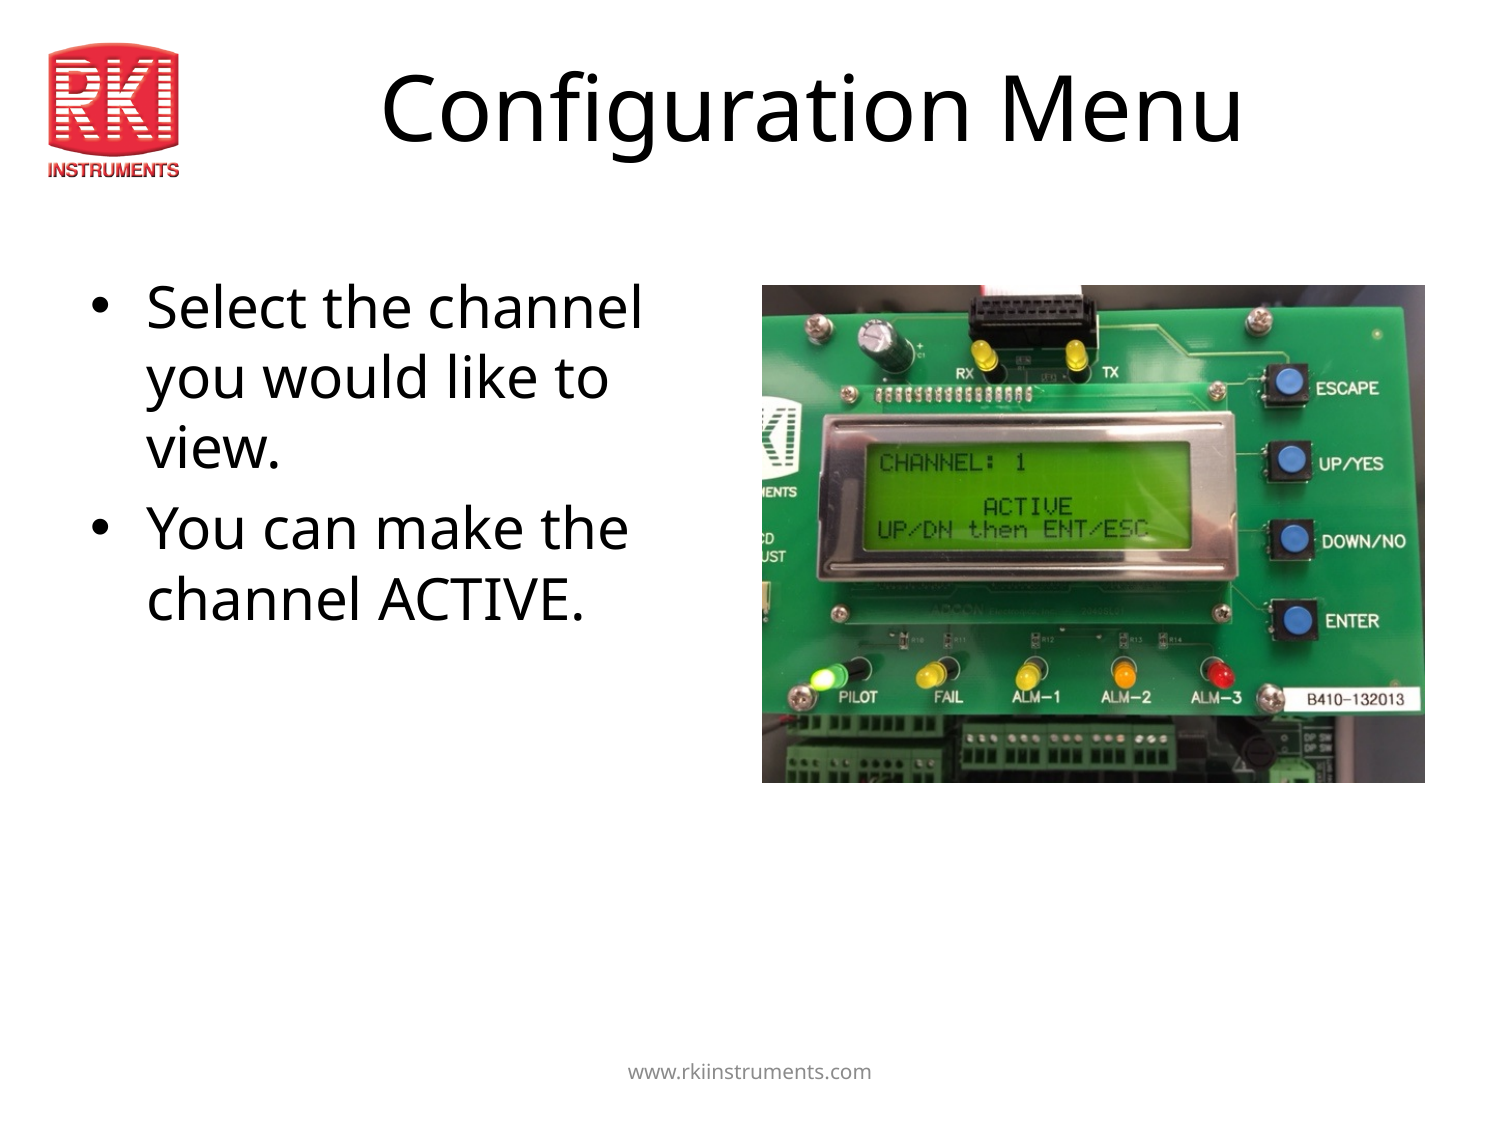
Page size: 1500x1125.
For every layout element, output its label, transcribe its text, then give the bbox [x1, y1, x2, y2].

list Select the channel you would like to view. You can make the channel ACTIVE. [75, 262, 738, 1005]
title Configuration Menu [175, 49, 1451, 161]
picture [37, 37, 188, 184]
footer www.rkiinstruments.com [512, 1042, 988, 1103]
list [762, 162, 1426, 906]
